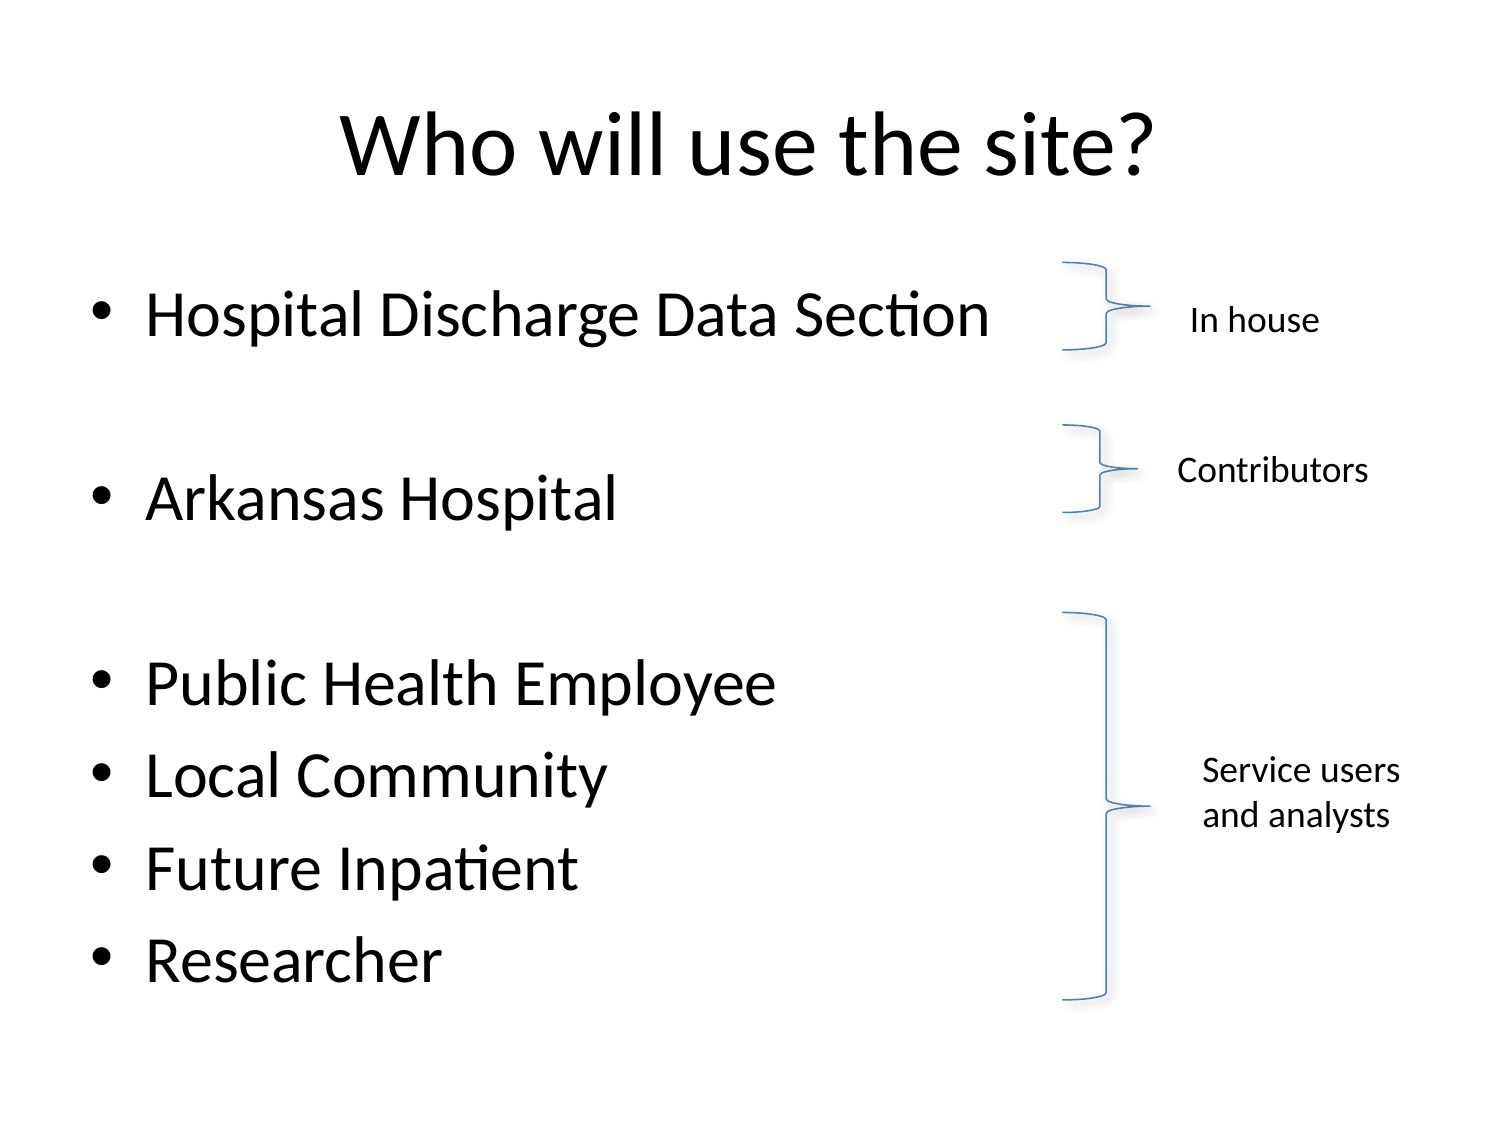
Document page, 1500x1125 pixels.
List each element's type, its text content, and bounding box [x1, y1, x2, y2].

text_box [1062, 612, 1150, 1000]
text_box Service users and analysts [1187, 737, 1450, 843]
text_box [1062, 424, 1138, 513]
list Hospital Discharge Data Section Arkansas Hospital Public Health Employee Local Community Future Inpatient Researcher [75, 262, 1425, 1005]
text_box [1062, 262, 1150, 350]
text_box Contributors [1162, 437, 1400, 498]
text_box In house [1174, 287, 1413, 348]
title Who will use the site? [75, 45, 1425, 233]
